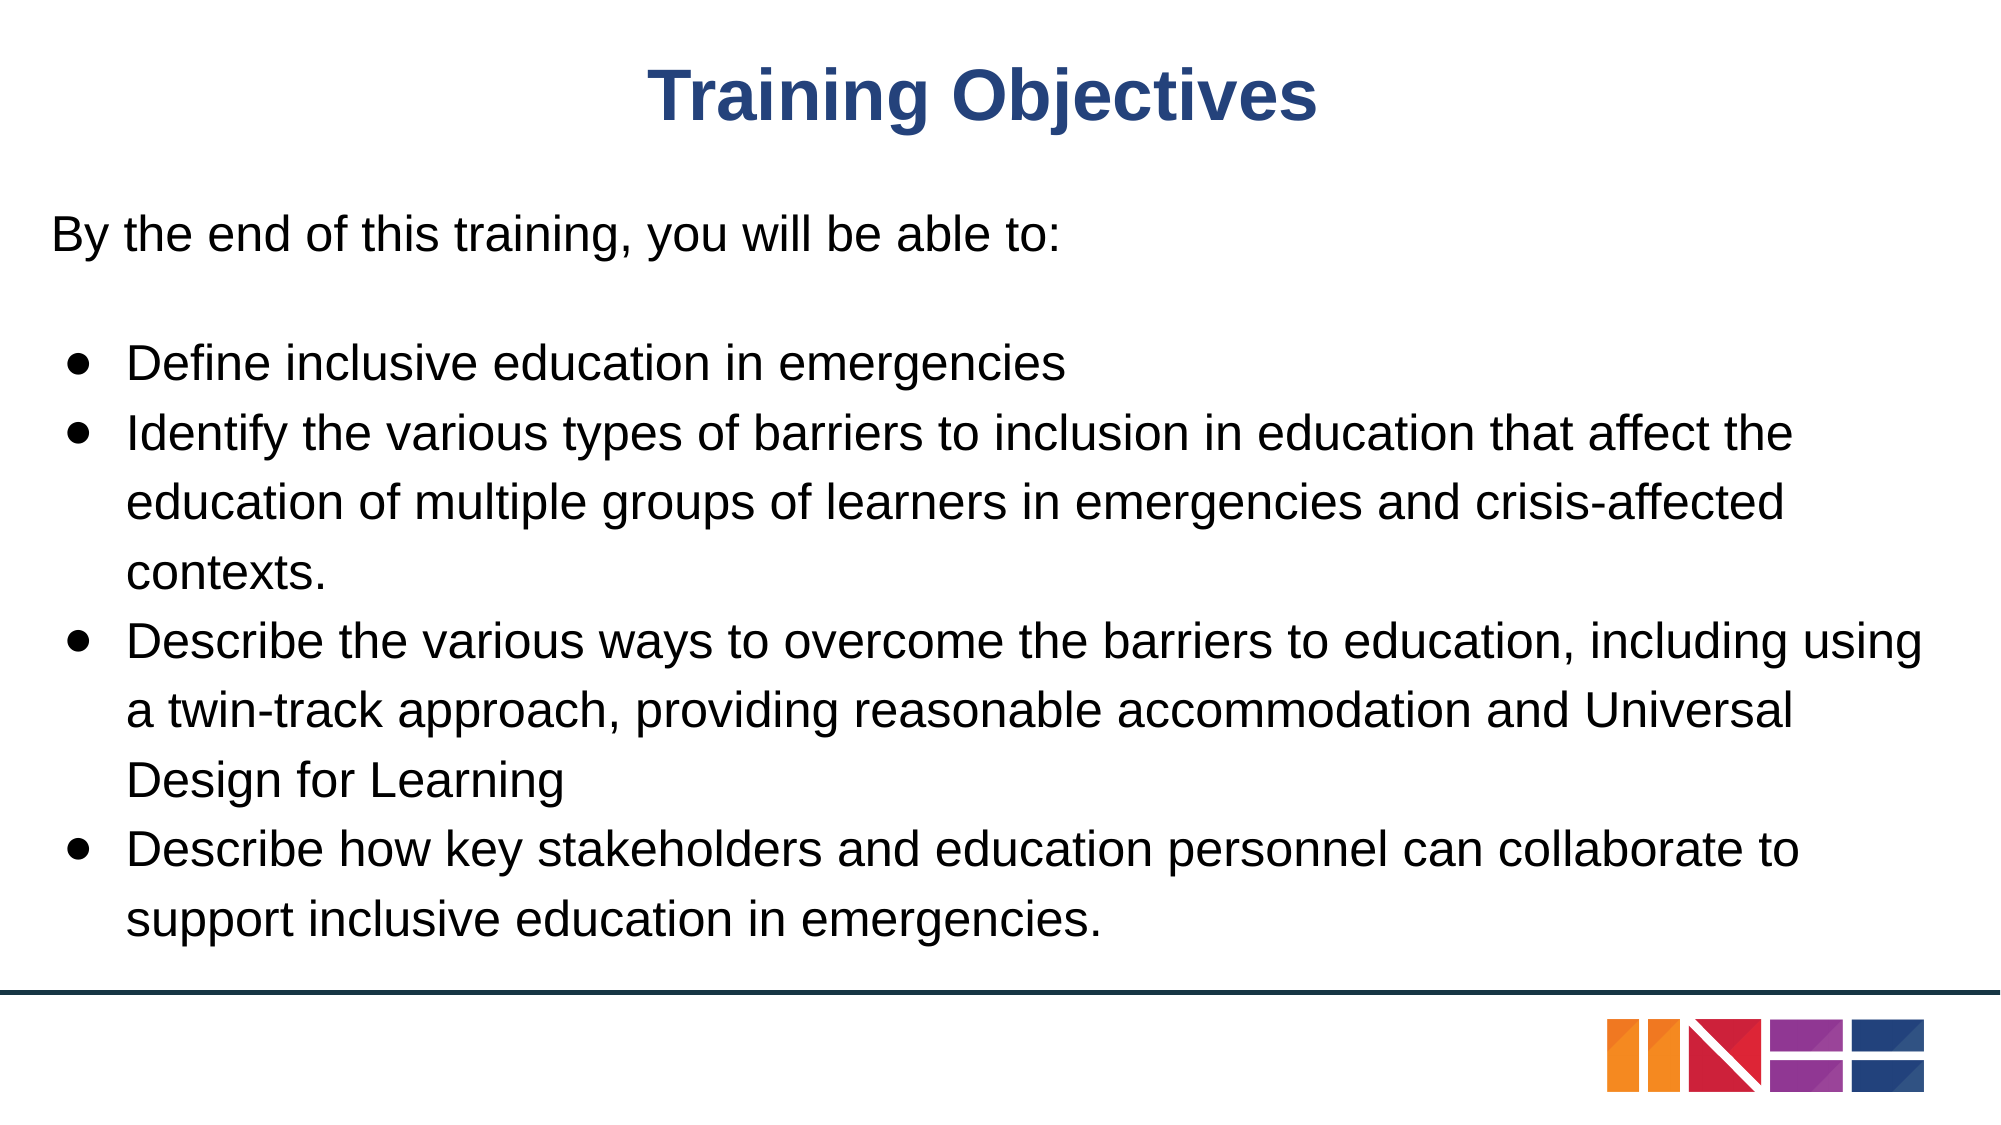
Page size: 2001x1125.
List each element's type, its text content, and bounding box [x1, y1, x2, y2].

list By the end of this training, you will be able to: Define inclusive education in emergencies Identify the various types of barriers to inclusion in education that affect the education of multiple groups of learners in emergencies and crisis-affected contexts. Describe the various ways to overcome the barriers to education, including using a twin-track approach, providing reasonable accommodation and Universal Design for Learning Describe how key stakeholders and education personnel can collaborate to support inclusive education in emergencies. [31, 172, 1971, 935]
title Training Objectives [31, 28, 1957, 145]
picture [1607, 1019, 1924, 1092]
